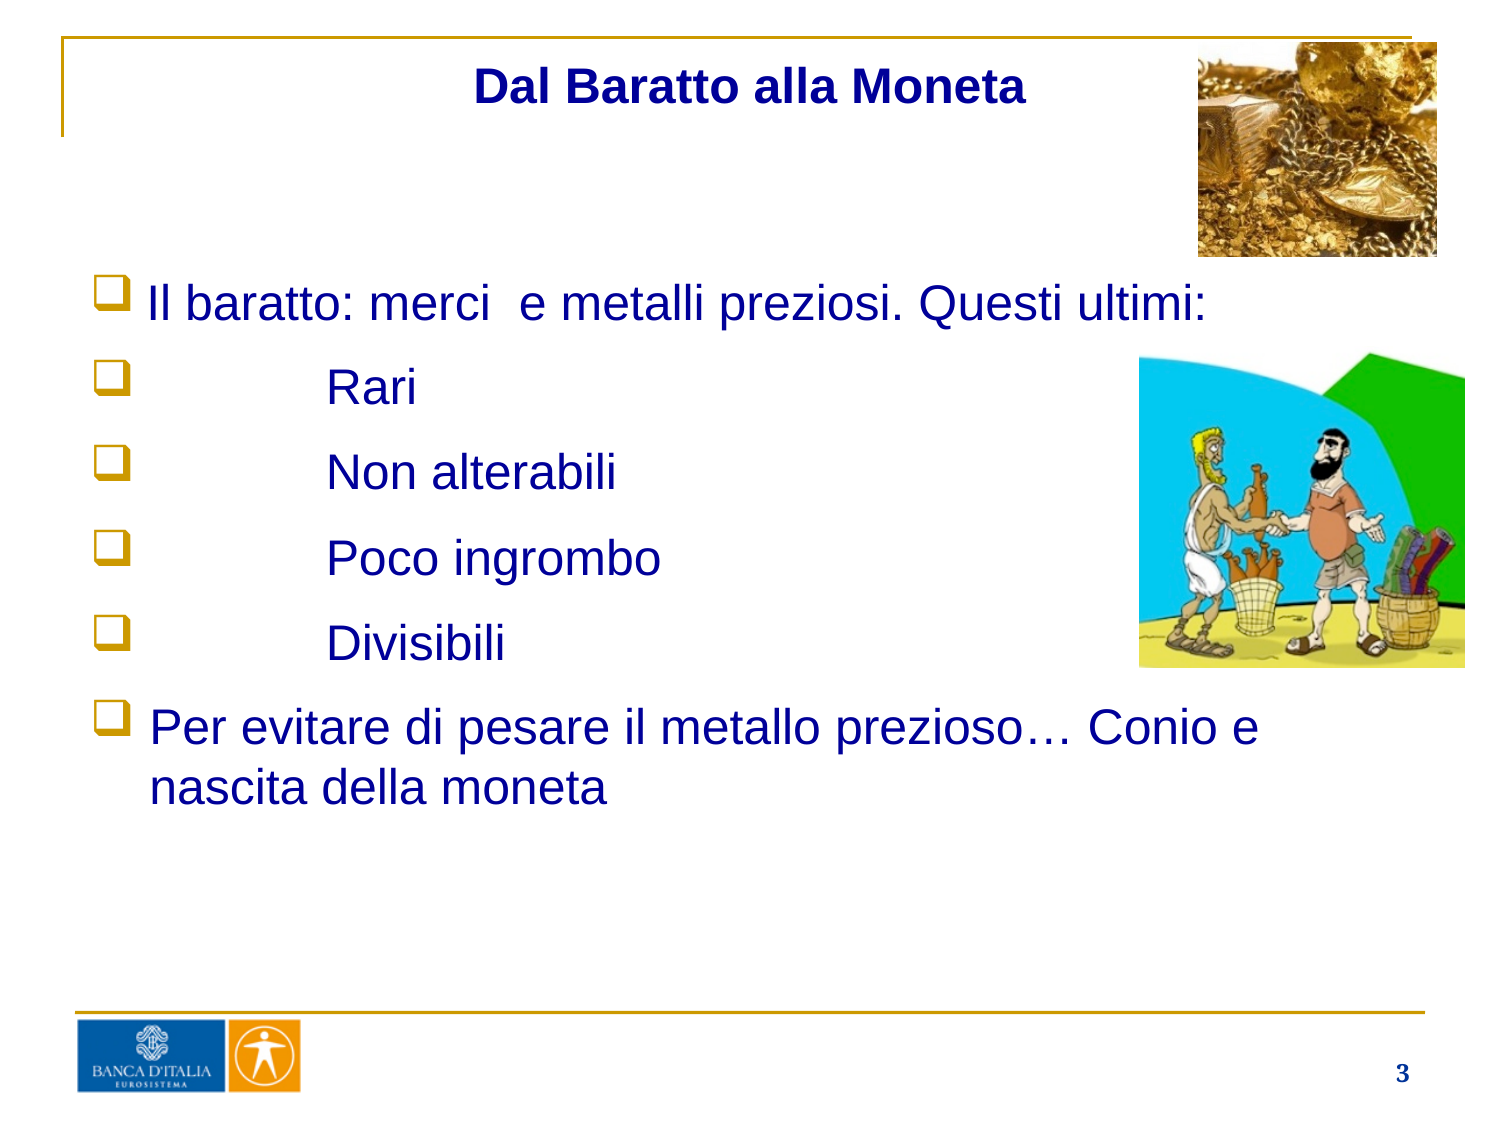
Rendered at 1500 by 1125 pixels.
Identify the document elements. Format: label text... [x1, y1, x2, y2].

picture [1139, 346, 1466, 669]
picture [76, 1018, 302, 1094]
slide_number 3 [1074, 1024, 1425, 1100]
title Dal Baratto alla Moneta [75, 45, 1194, 233]
picture [1198, 42, 1437, 257]
list Il baratto: merci e metalli preziosi. Questi ultimi: Rari Non alterabili Poco ingrombo Divisibili Per evitare di pesare il metallo prezioso… Conio e nascita della moneta [75, 262, 1425, 1006]
